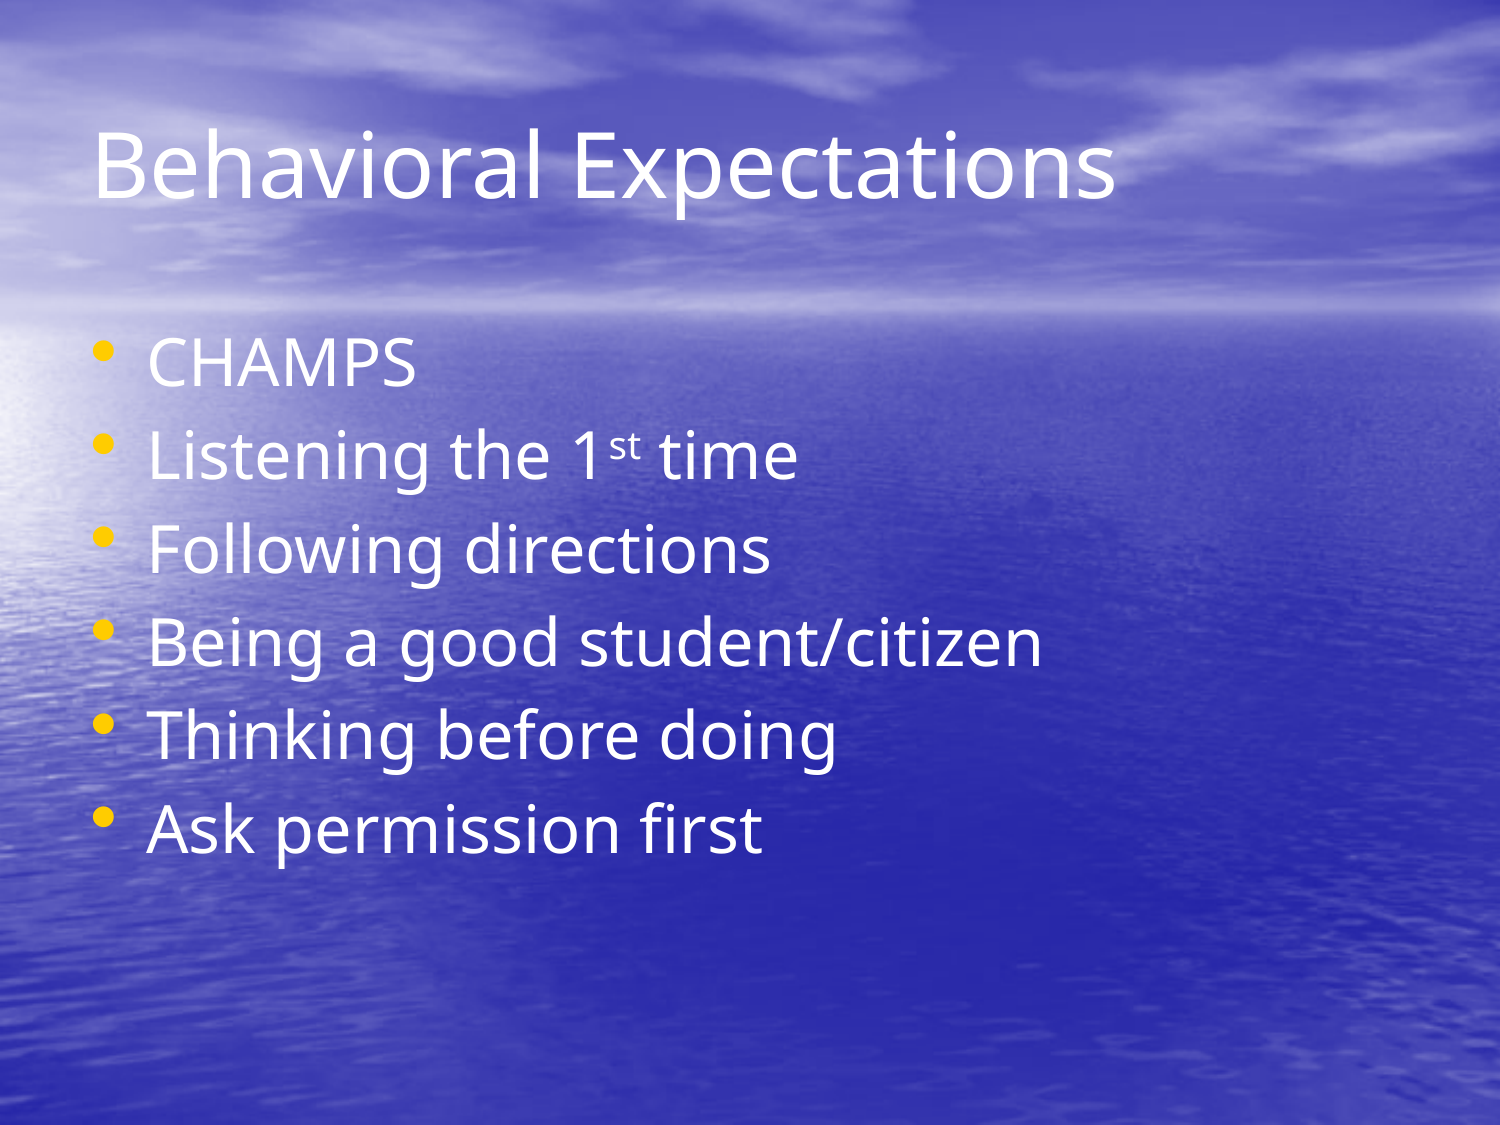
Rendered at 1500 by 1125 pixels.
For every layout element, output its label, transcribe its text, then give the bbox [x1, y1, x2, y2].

title Behavioral Expectations [74, 47, 1426, 276]
list CHAMPS Listening the 1st time Following directions Being a good student/citizen Thinking before doing Ask permission first [74, 312, 1426, 988]
